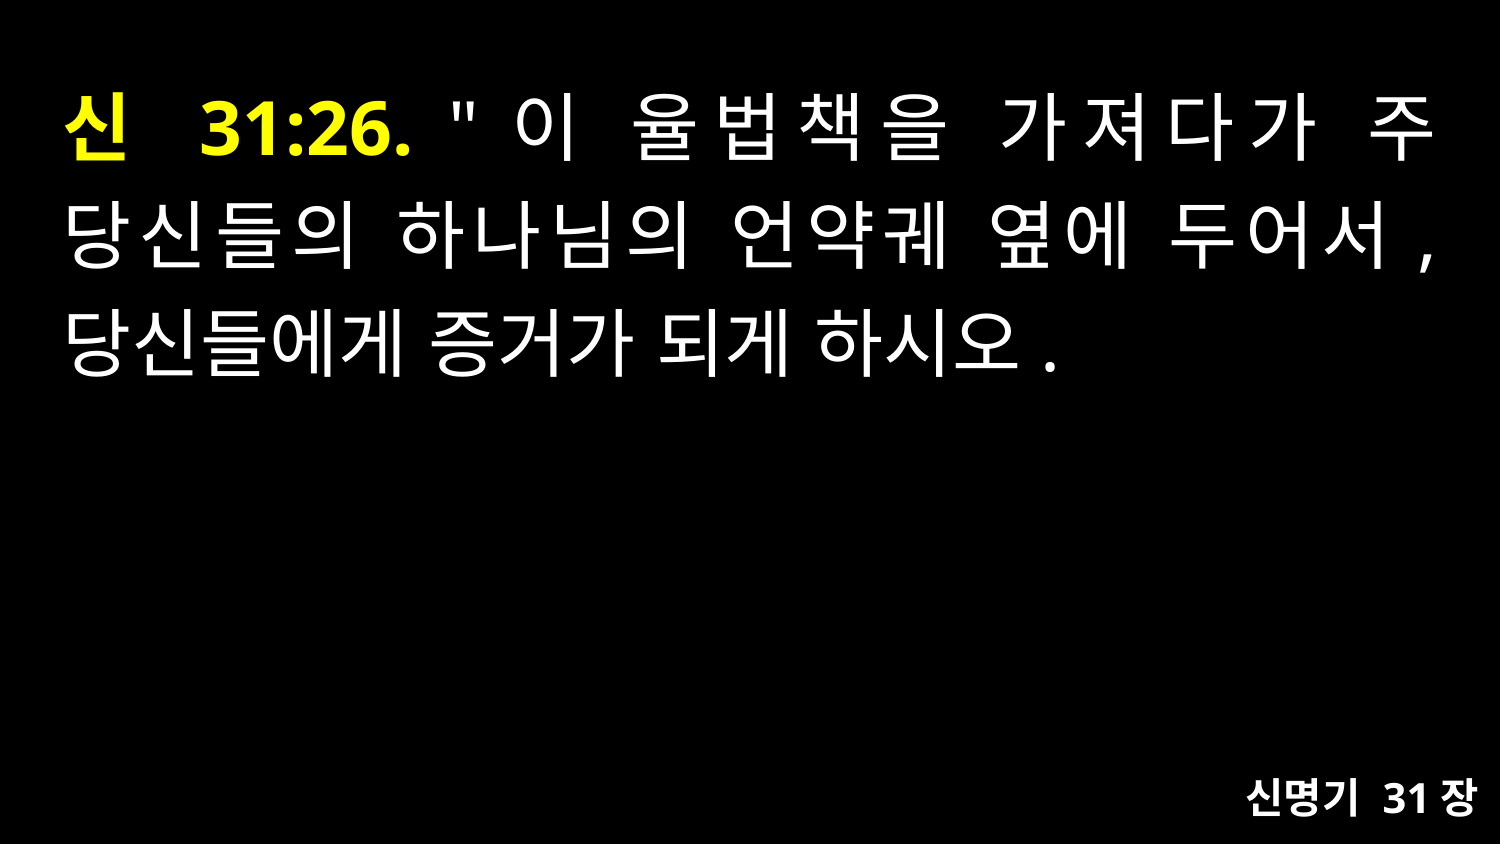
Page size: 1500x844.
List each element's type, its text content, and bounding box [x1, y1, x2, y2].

title 신 31:26. "이 율법책을 가져다가 주 당신들의 하나님의 언약궤 옆에 두어서, 당신들에게 증거가 되게 하시오. [0, 0, 1500, 844]
subtitle 신명기 31장 [916, 770, 1500, 844]
